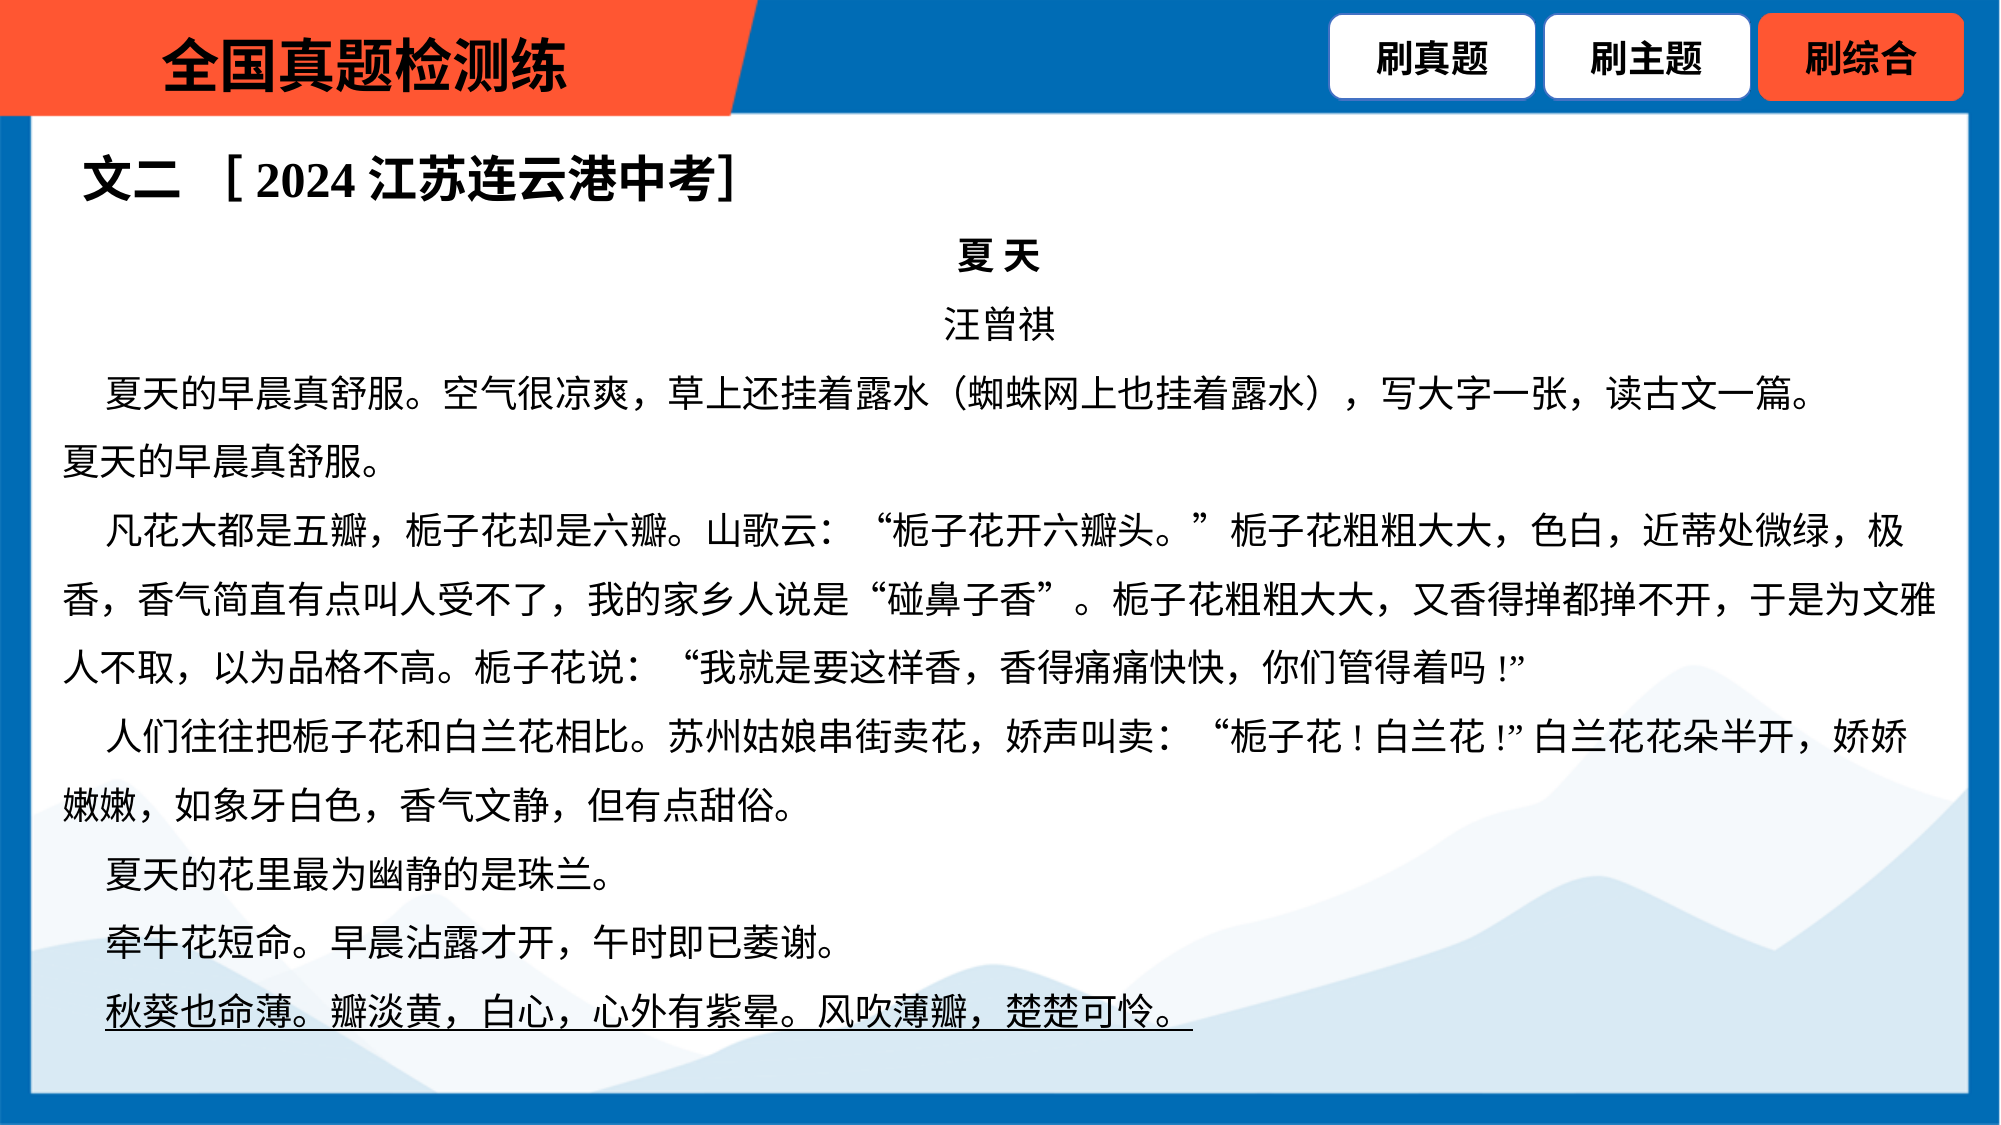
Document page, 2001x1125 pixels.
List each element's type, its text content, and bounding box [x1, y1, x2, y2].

text_box 夏 天 汪曾祺 夏天的早晨真舒服。空气很凉爽，草上还挂着露水（蜘蛛网上也挂着露水），写大字一张，读古文一篇。 夏天的早晨真舒服。 凡花大都是五瓣，栀子花却是六瓣。山歌云：“栀子花开六瓣头。”栀子花粗粗大大，色白，近蒂处微绿，极 香，香气简直有点叫人受不了，我的家乡人说是“碰鼻子香”。栀子花粗粗大大，又香得掸都掸不开，于是为文雅 人不取，以为品格不高。栀子花说：“我就是要这样香，香得痛痛快快，你们管得着吗!” 人们往往把栀子花和白兰花相比。苏州姑娘串街卖花，娇声叫卖：“栀子花!白兰花!”白兰花花朵半开，娇娇 嫩嫩，如象牙白色，香气文静，但有点甜俗。 夏天的花里最为幽静的是珠兰。 牵牛花短命。早晨沾露才开，午时即已萎谢。 秋葵也命薄。瓣淡黄，白心，心外有紫晕。风吹薄瓣，楚楚可怜。 [82, 208, 1917, 1034]
text_box 文二 ［2024江苏连云港中考］ [82, 146, 1917, 207]
picture [0, 0, 2000, 1125]
